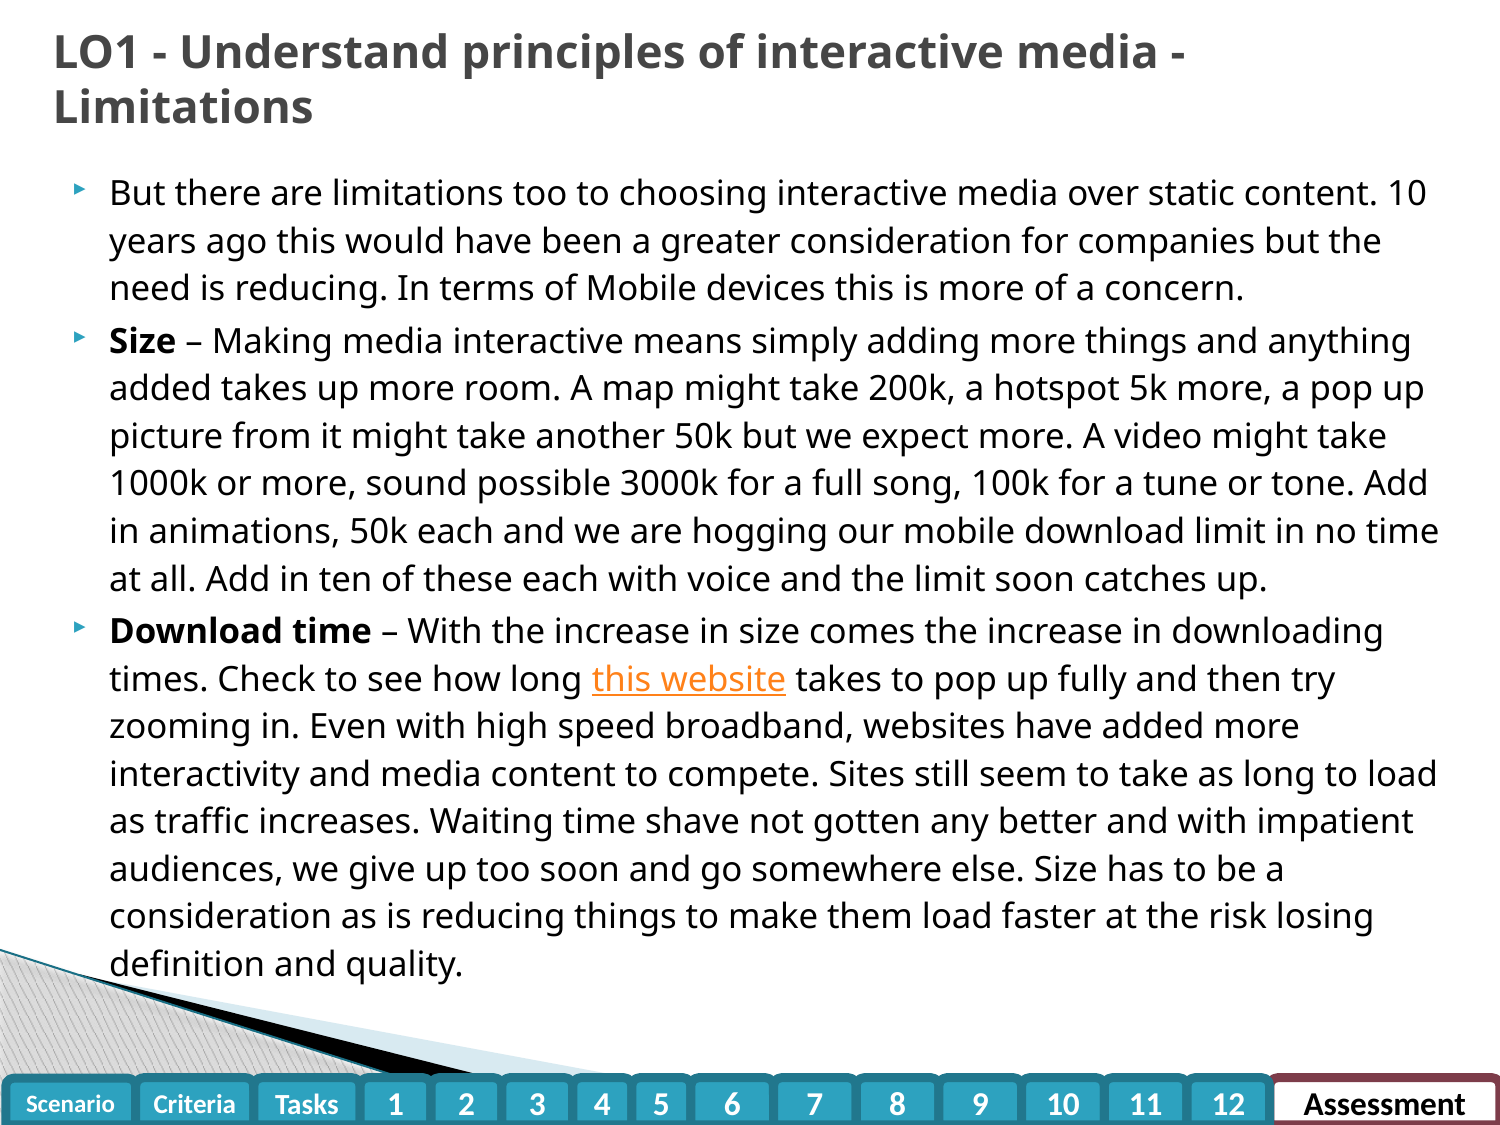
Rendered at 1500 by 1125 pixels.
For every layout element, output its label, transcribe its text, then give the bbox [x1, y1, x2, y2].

list But there are limitations too to choosing interactive media over static content. 10 years ago this would have been a greater consideration for companies but the need is reducing. In terms of Mobile devices this is more of a concern. Size – Making media interactive means simply adding more things and anything added takes up more room. A map might take 200k, a hotspot 5k more, a pop up picture from it might take another 50k but we expect more. A video might take 1000k or more, sound possible 3000k for a full song, 100k for a tune or tone. Add in animations, 50k each and we are hogging our mobile download limit in no time at all. Add in ten of these each with voice and the limit soon catches up. Download time – With the increase in size comes the increase in downloading times. Check to see how long this website takes to pop up fully and then try zooming in. Even with high speed broadband, websites have added more interactivity and media content to compete. Sites still seem to take as long to load as traffic increases. Waiting time shave not gotten any better and with impatient audiences, we give up too soon and go somewhere else. Size has to be a consideration as is reducing things to make them load faster at the risk losing definition and quality. [41, 160, 1471, 1024]
title LO1 - Understand principles of interactive media - Limitations [37, 19, 1471, 138]
